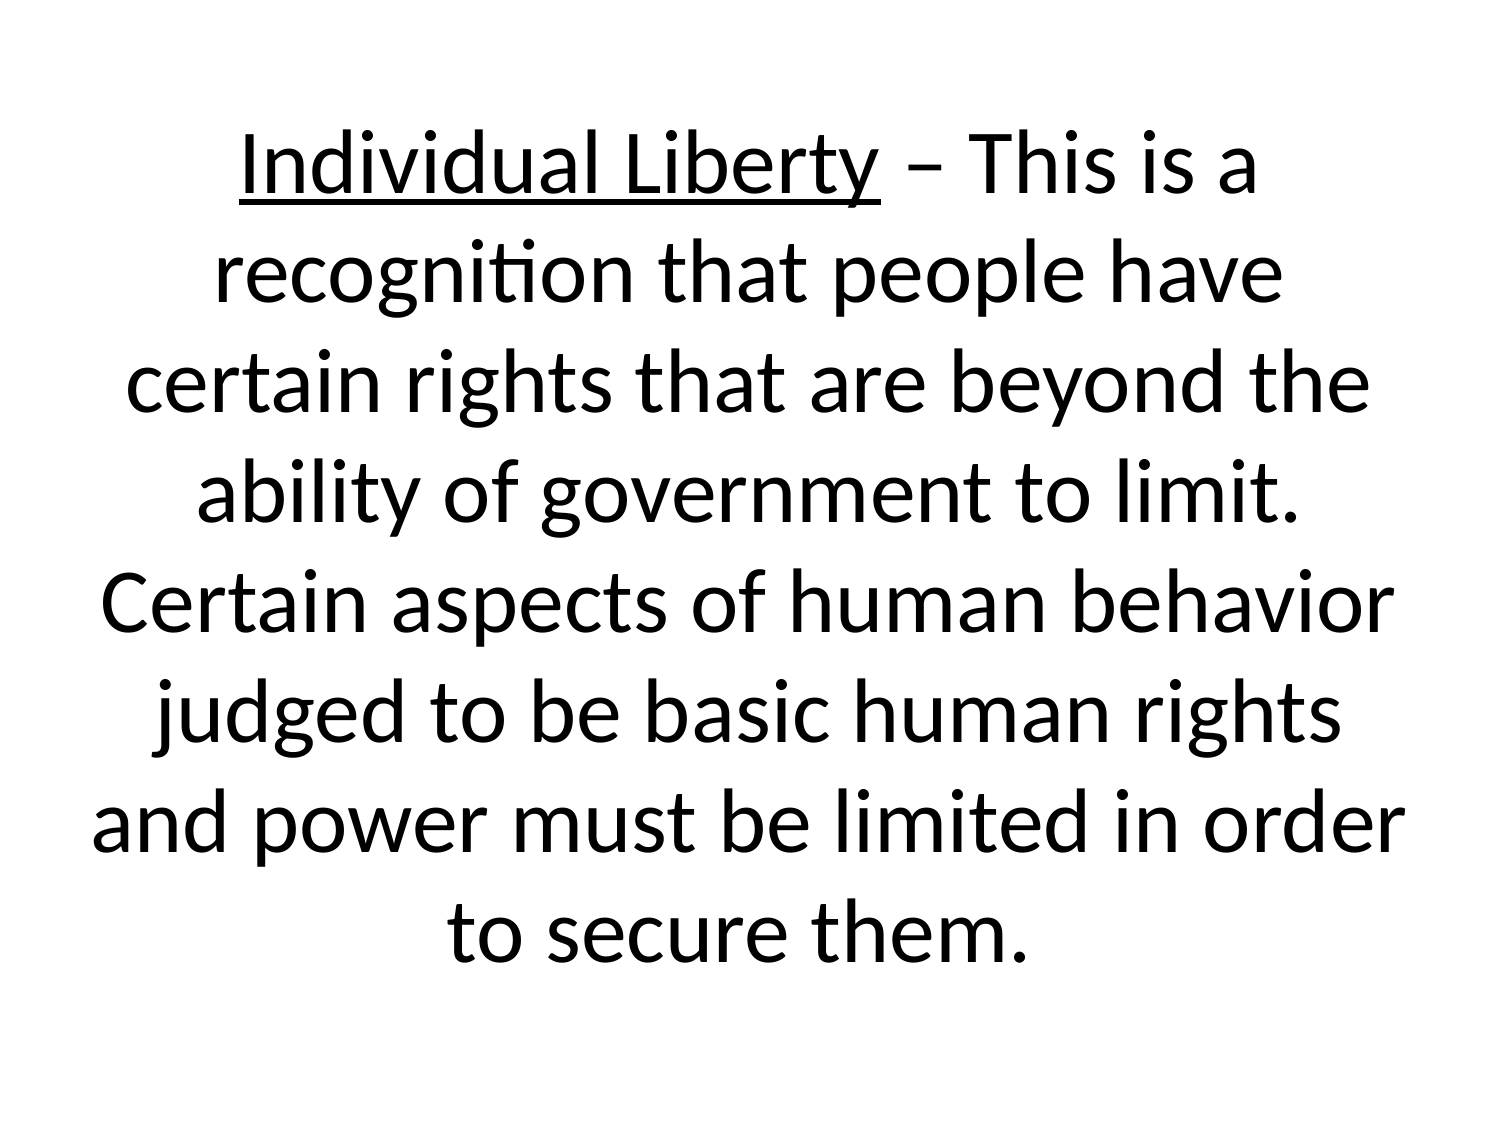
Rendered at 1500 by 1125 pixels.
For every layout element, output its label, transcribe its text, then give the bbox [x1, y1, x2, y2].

title Individual Liberty – This is a recognition that people have certain rights that are beyond the ability of government to limit. Certain aspects of human behavior judged to be basic human rights and power must be limited in order to secure them. [75, 45, 1425, 1038]
